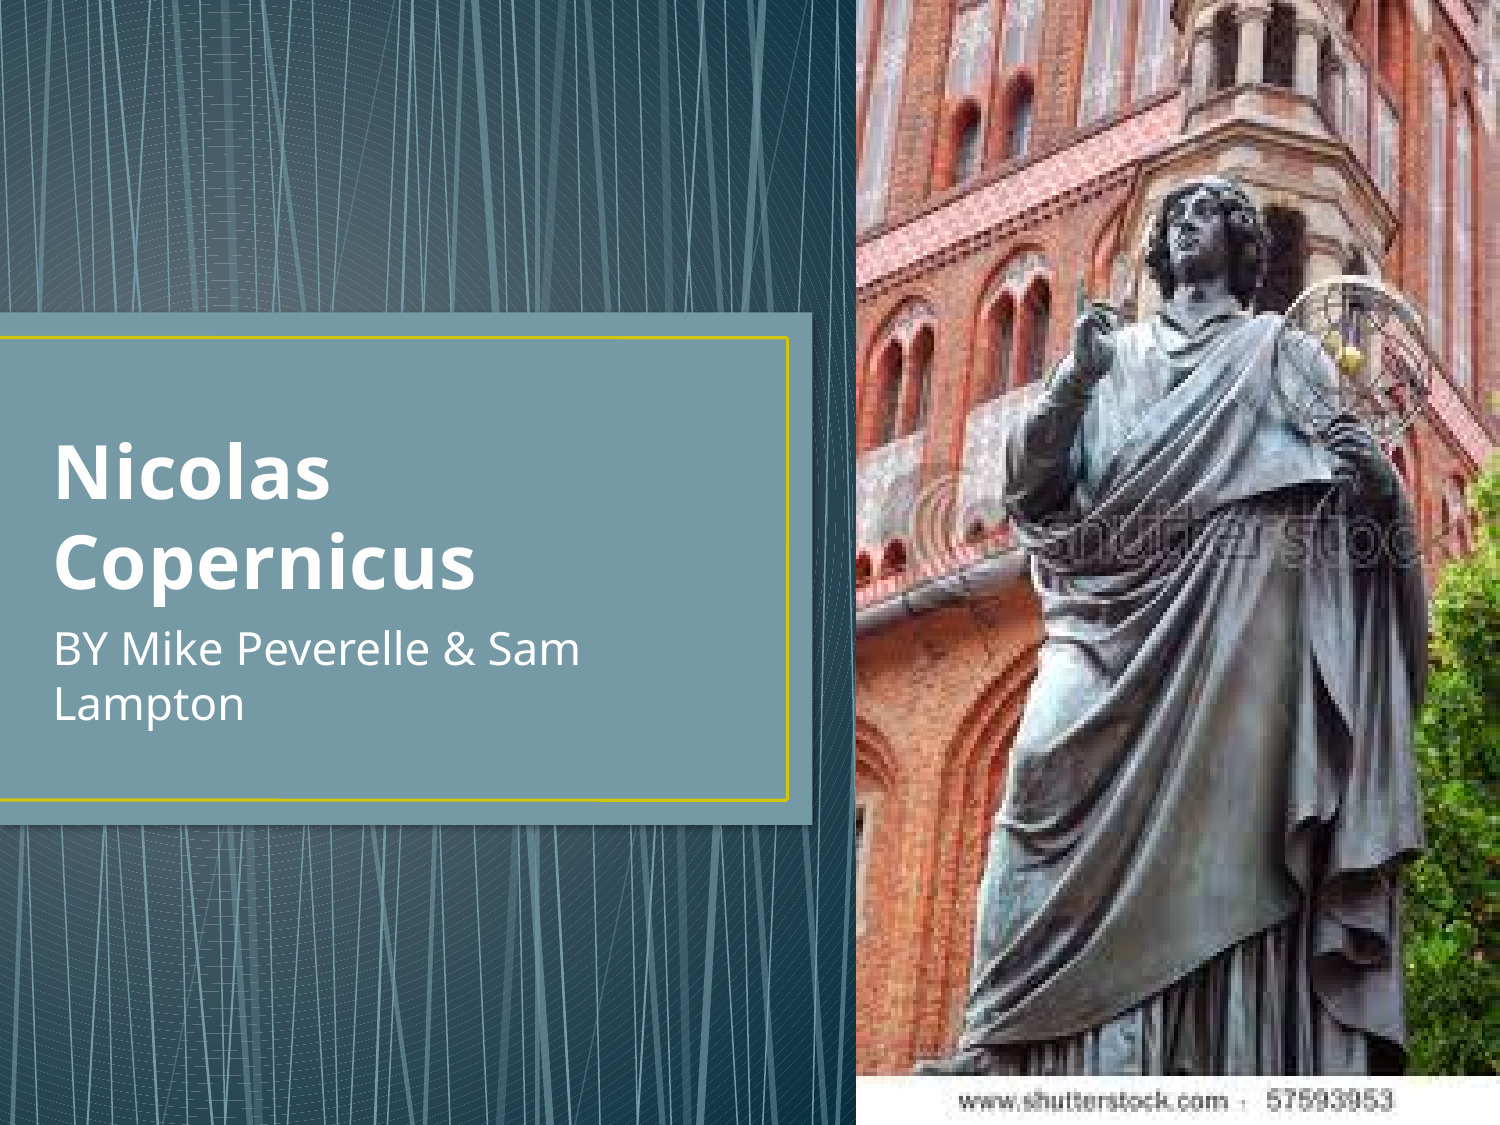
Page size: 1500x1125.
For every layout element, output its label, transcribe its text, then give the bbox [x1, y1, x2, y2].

title Nicolas Copernicus [37, 349, 763, 612]
picture [856, 0, 1500, 1125]
subtitle BY Mike Peverelle & Sam Lampton [37, 612, 763, 788]
